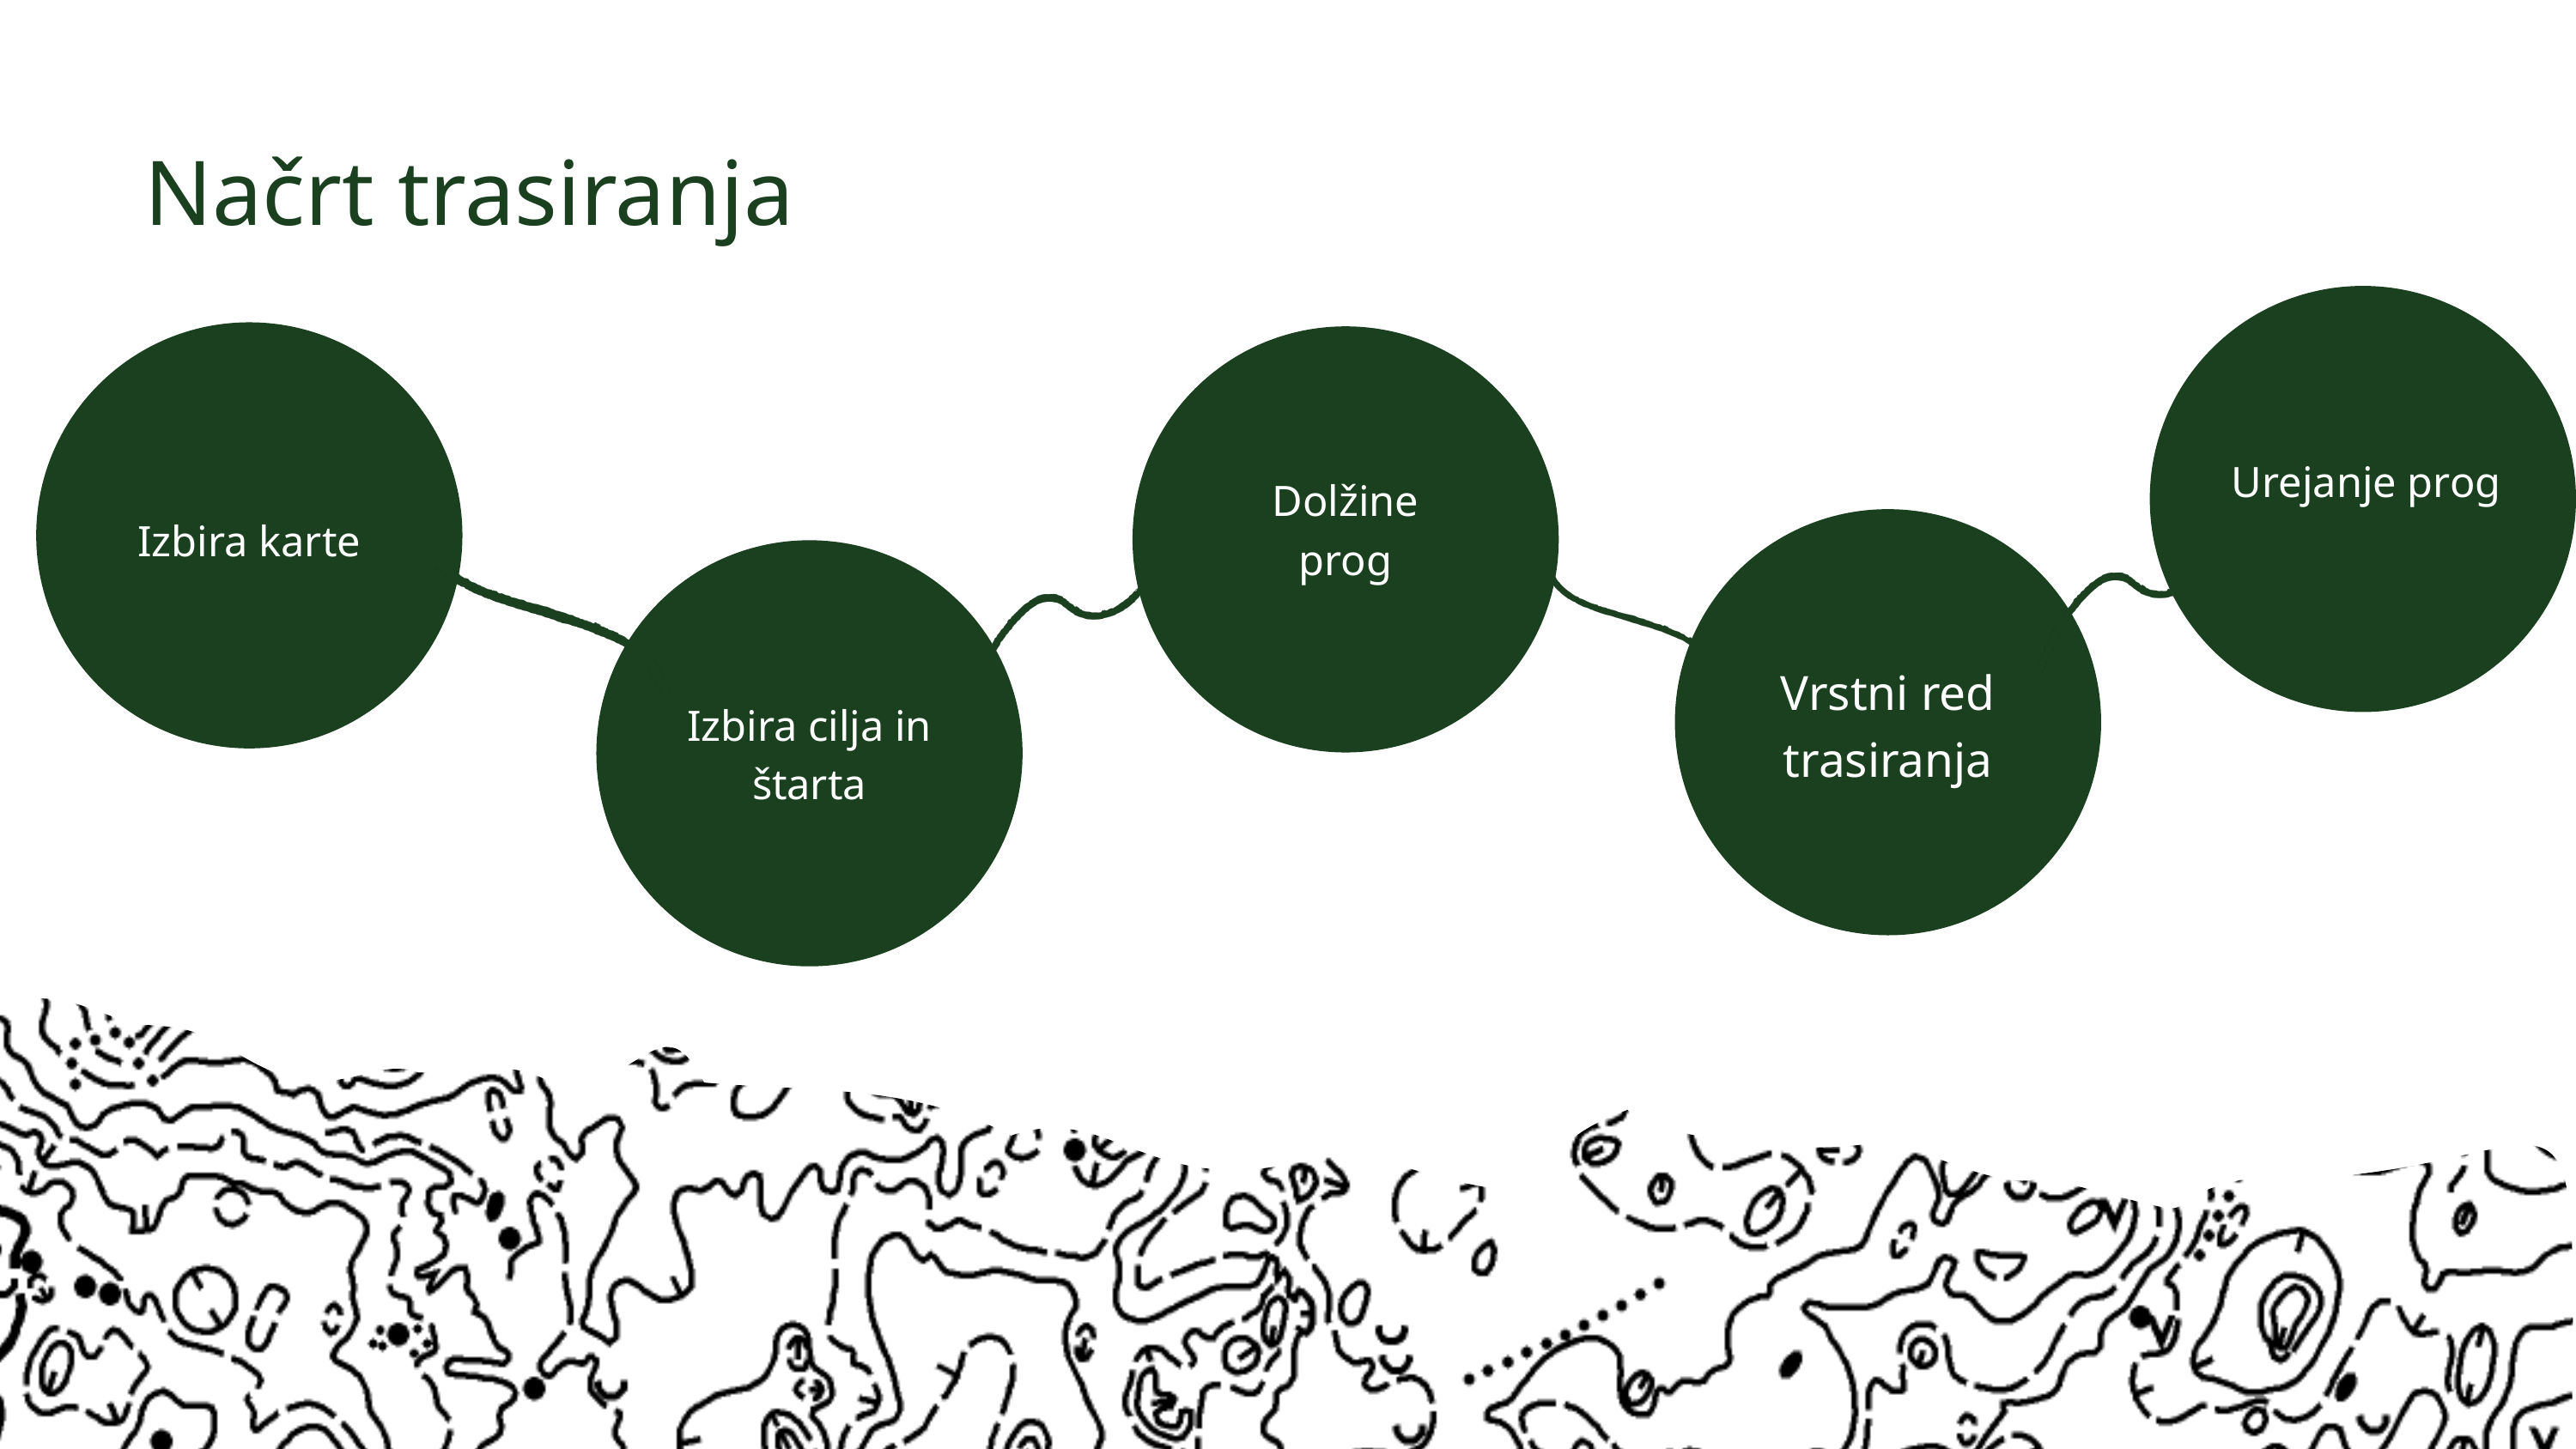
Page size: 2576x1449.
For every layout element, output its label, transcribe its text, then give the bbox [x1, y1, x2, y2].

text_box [2149, 285, 2576, 712]
text_box [969, 525, 1127, 699]
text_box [0, 992, 2576, 1449]
text_box [2036, 504, 2145, 677]
text_box [1563, 550, 1670, 712]
text_box Načrt trasiranja [144, 141, 1023, 244]
text_box [466, 509, 623, 754]
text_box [596, 540, 1024, 967]
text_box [35, 322, 463, 749]
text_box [1674, 508, 2102, 936]
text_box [1132, 325, 1559, 753]
